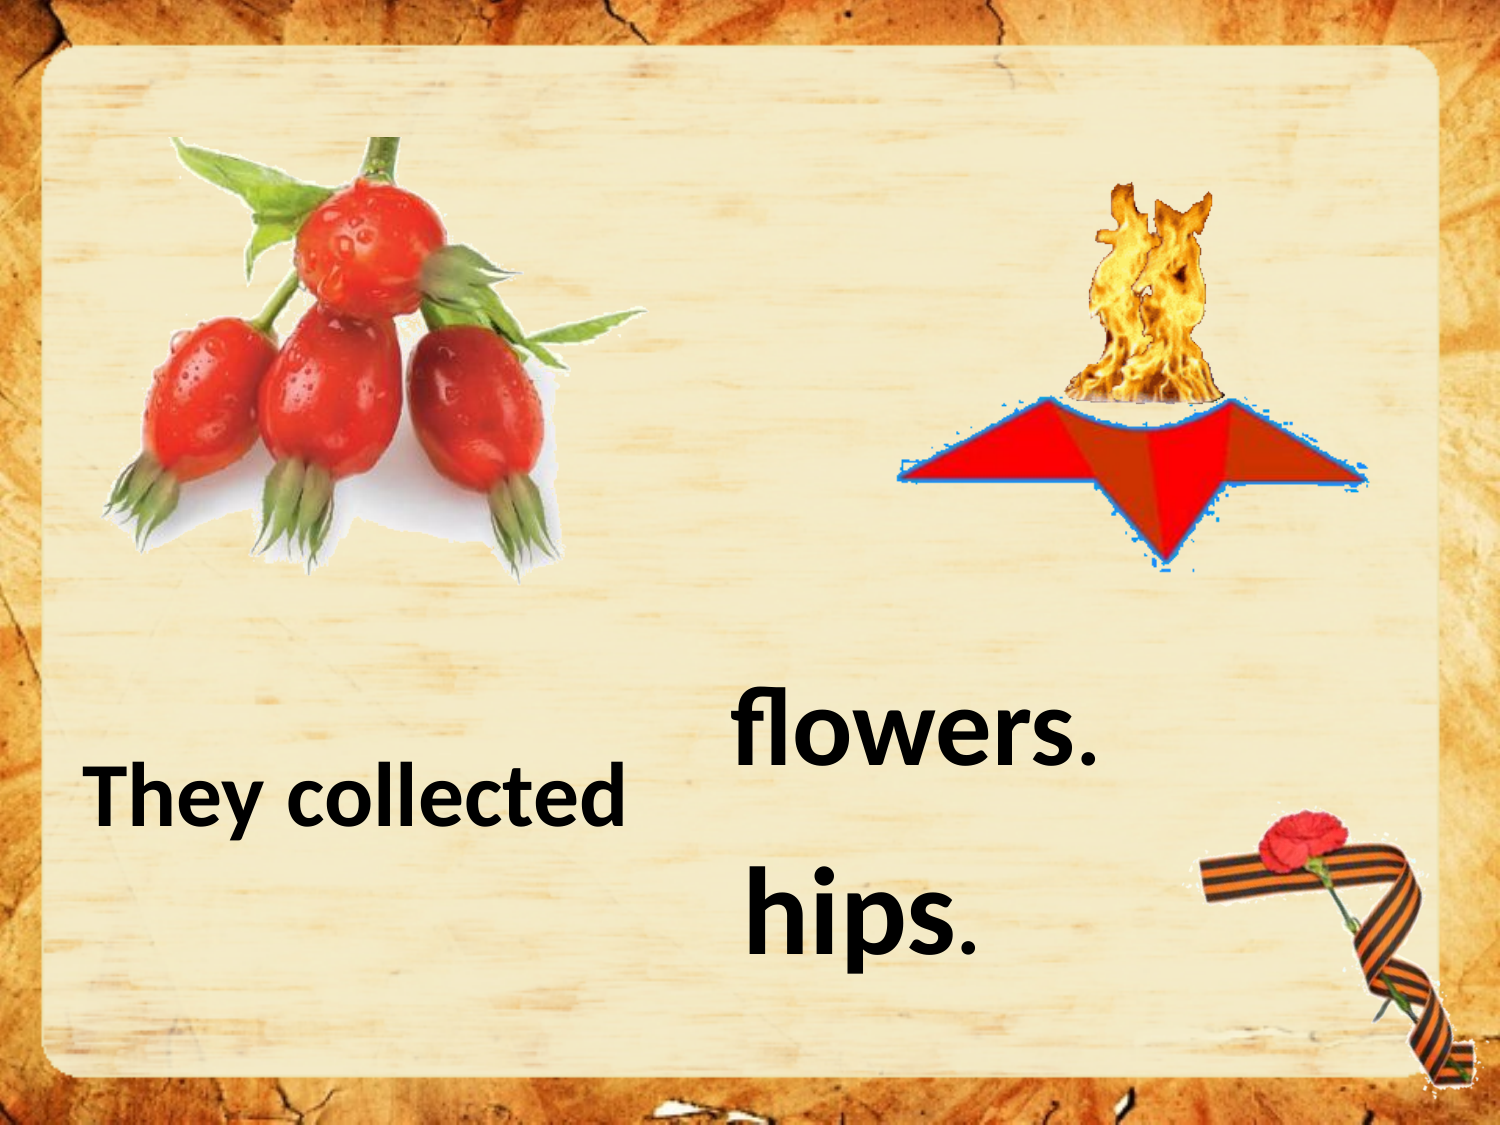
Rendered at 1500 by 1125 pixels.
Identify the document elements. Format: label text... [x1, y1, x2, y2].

text_box They collected [67, 727, 666, 853]
text_box hips. [727, 822, 997, 987]
picture [0, 0, 1500, 1125]
text_box flowers. [715, 645, 1116, 795]
